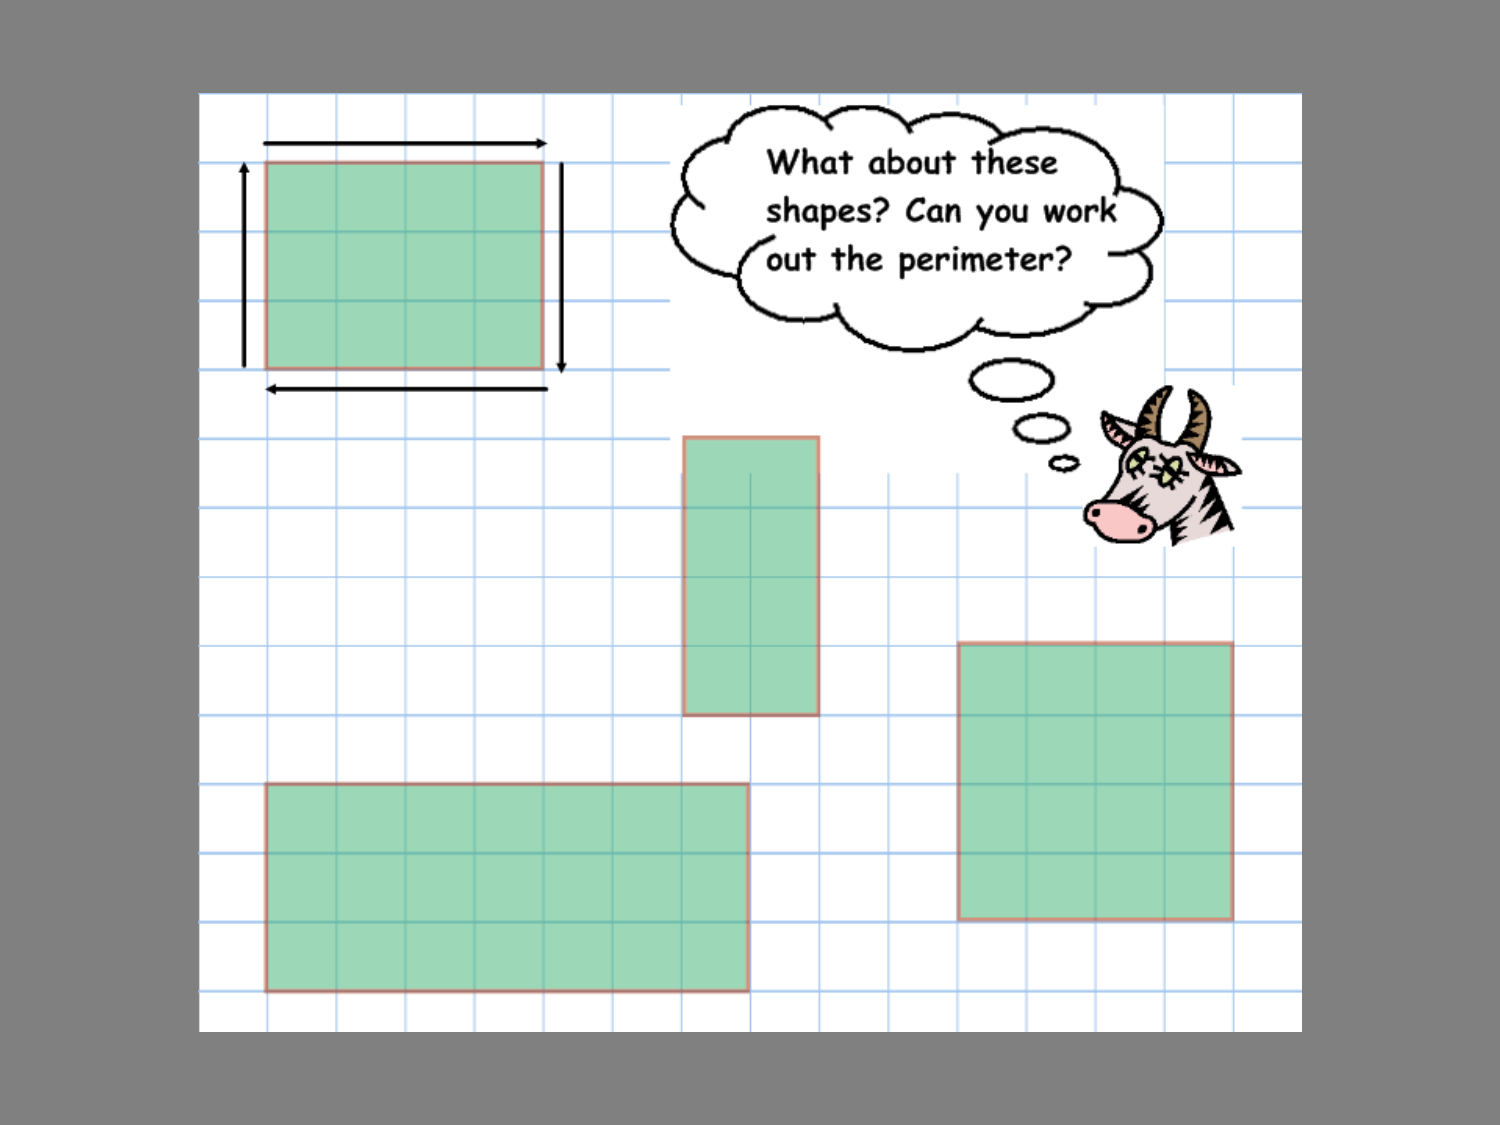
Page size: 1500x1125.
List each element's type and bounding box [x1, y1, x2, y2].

picture [198, 93, 1302, 1032]
